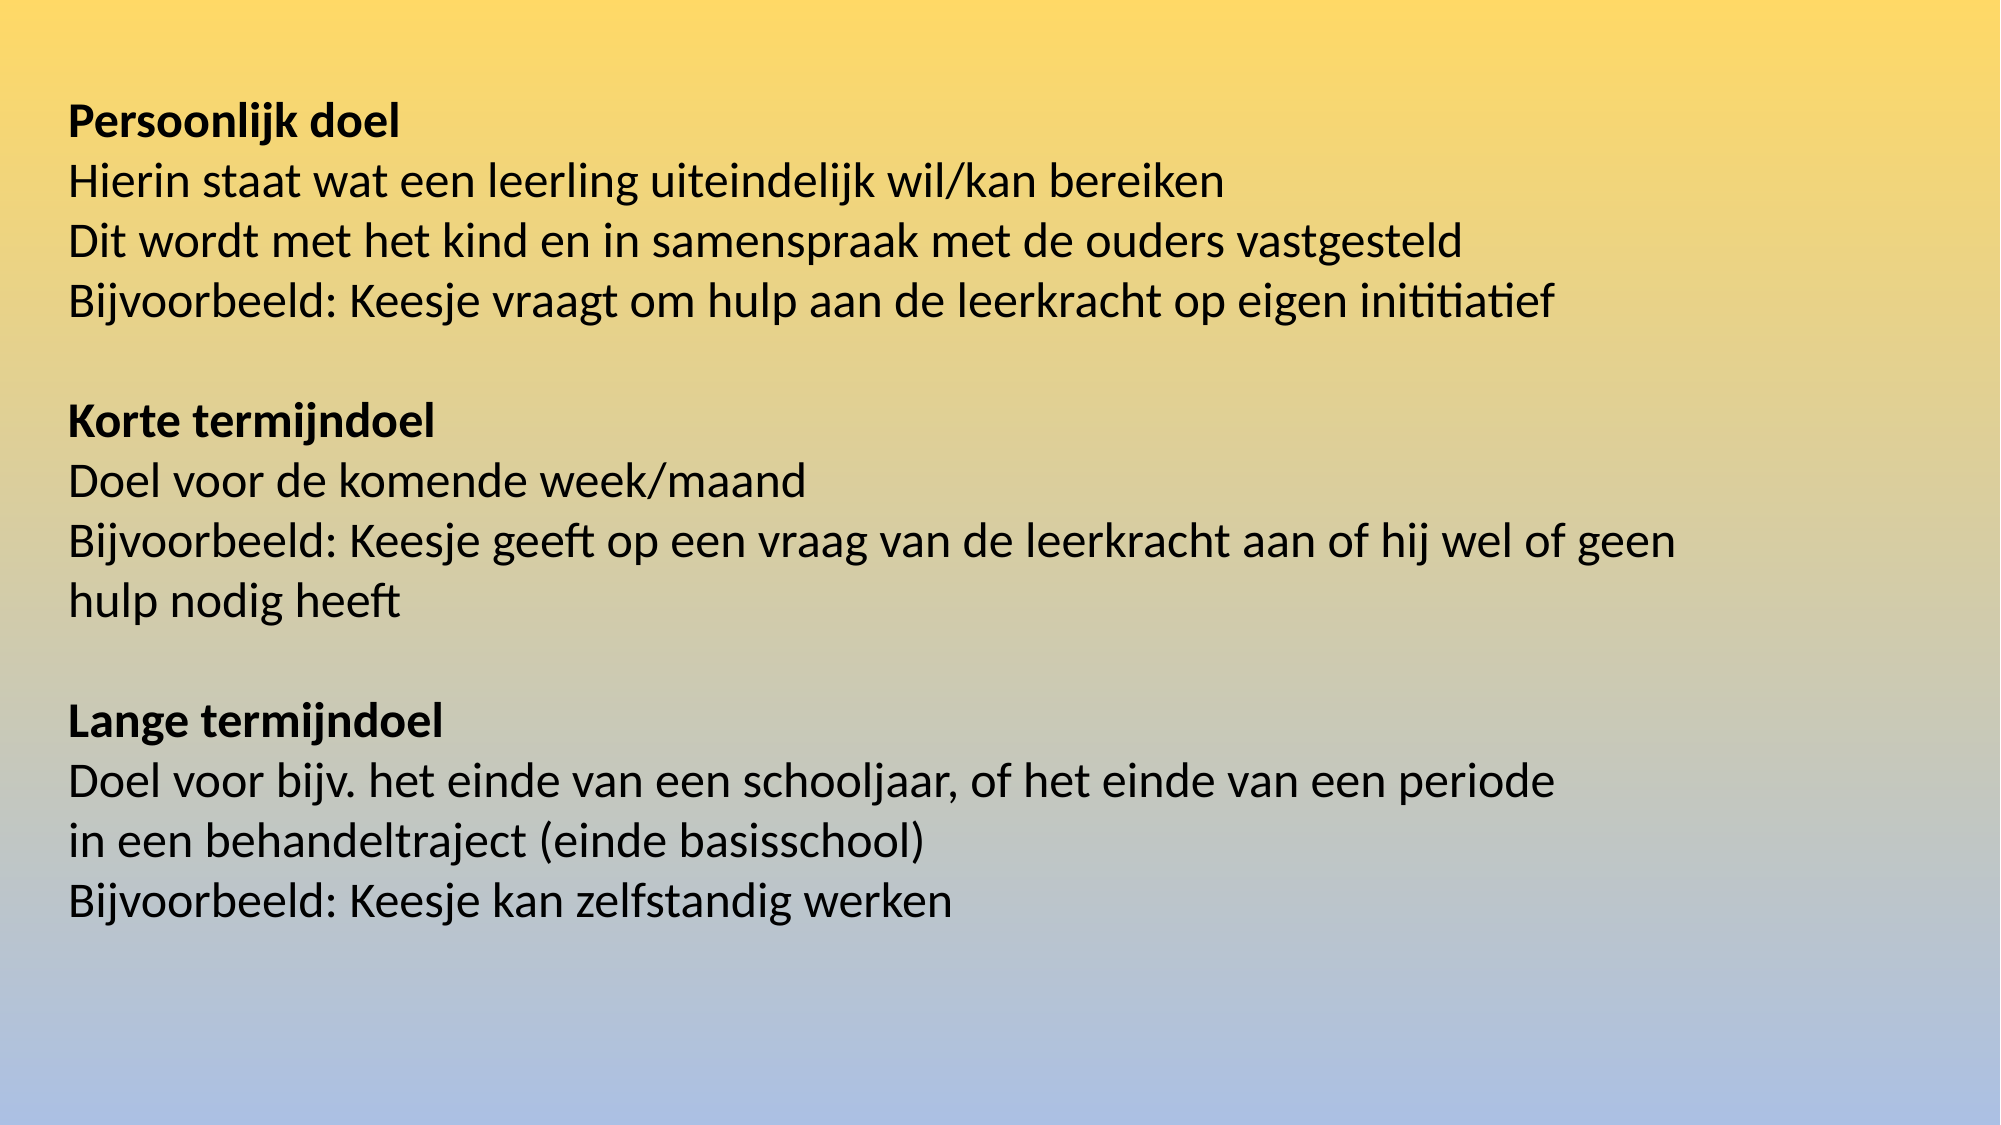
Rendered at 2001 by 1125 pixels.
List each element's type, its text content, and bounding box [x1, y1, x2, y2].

text_box Persoonlijk doel Hierin staat wat een leerling uiteindelijk wil/kan bereiken Dit wordt met het kind en in samenspraak met de ouders vastgesteld Bijvoorbeeld: Keesje vraagt om hulp aan de leerkracht op eigen inititiatief Korte termijndoel Doel voor de komende week/maand Bijvoorbeeld: Keesje geeft op een vraag van de leerkracht aan of hij wel of geen hulp nodig heeft Lange termijndoel Doel voor bijv. het einde van een schooljaar, of het einde van een periode in een behandeltraject (einde basisschool) Bijvoorbeeld: Keesje kan zelfstandig werken [53, 79, 1693, 935]
